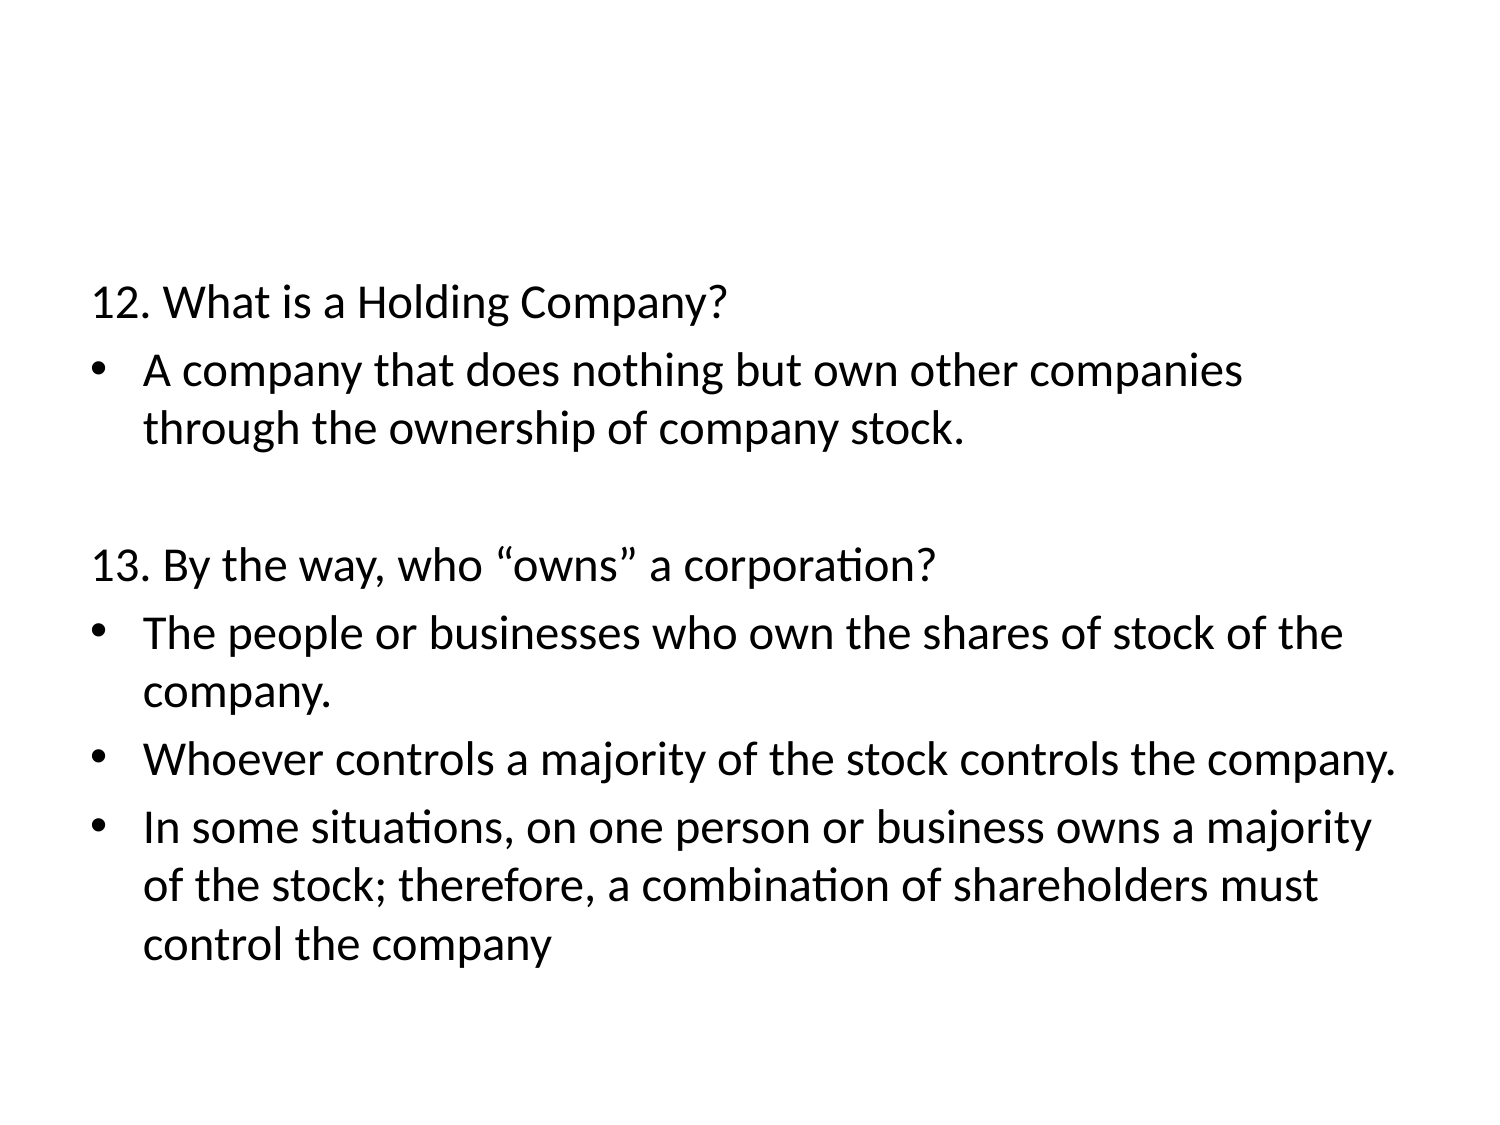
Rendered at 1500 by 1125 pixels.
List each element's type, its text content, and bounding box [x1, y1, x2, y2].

list 12. What is a Holding Company? A company that does nothing but own other companies through the ownership of company stock. 13. By the way, who “owns” a corporation? The people or businesses who own the shares of stock of the company. Whoever controls a majority of the stock controls the company. In some situations, on one person or business owns a majority of the stock; therefore, a combination of shareholders must control the company [75, 262, 1425, 1005]
